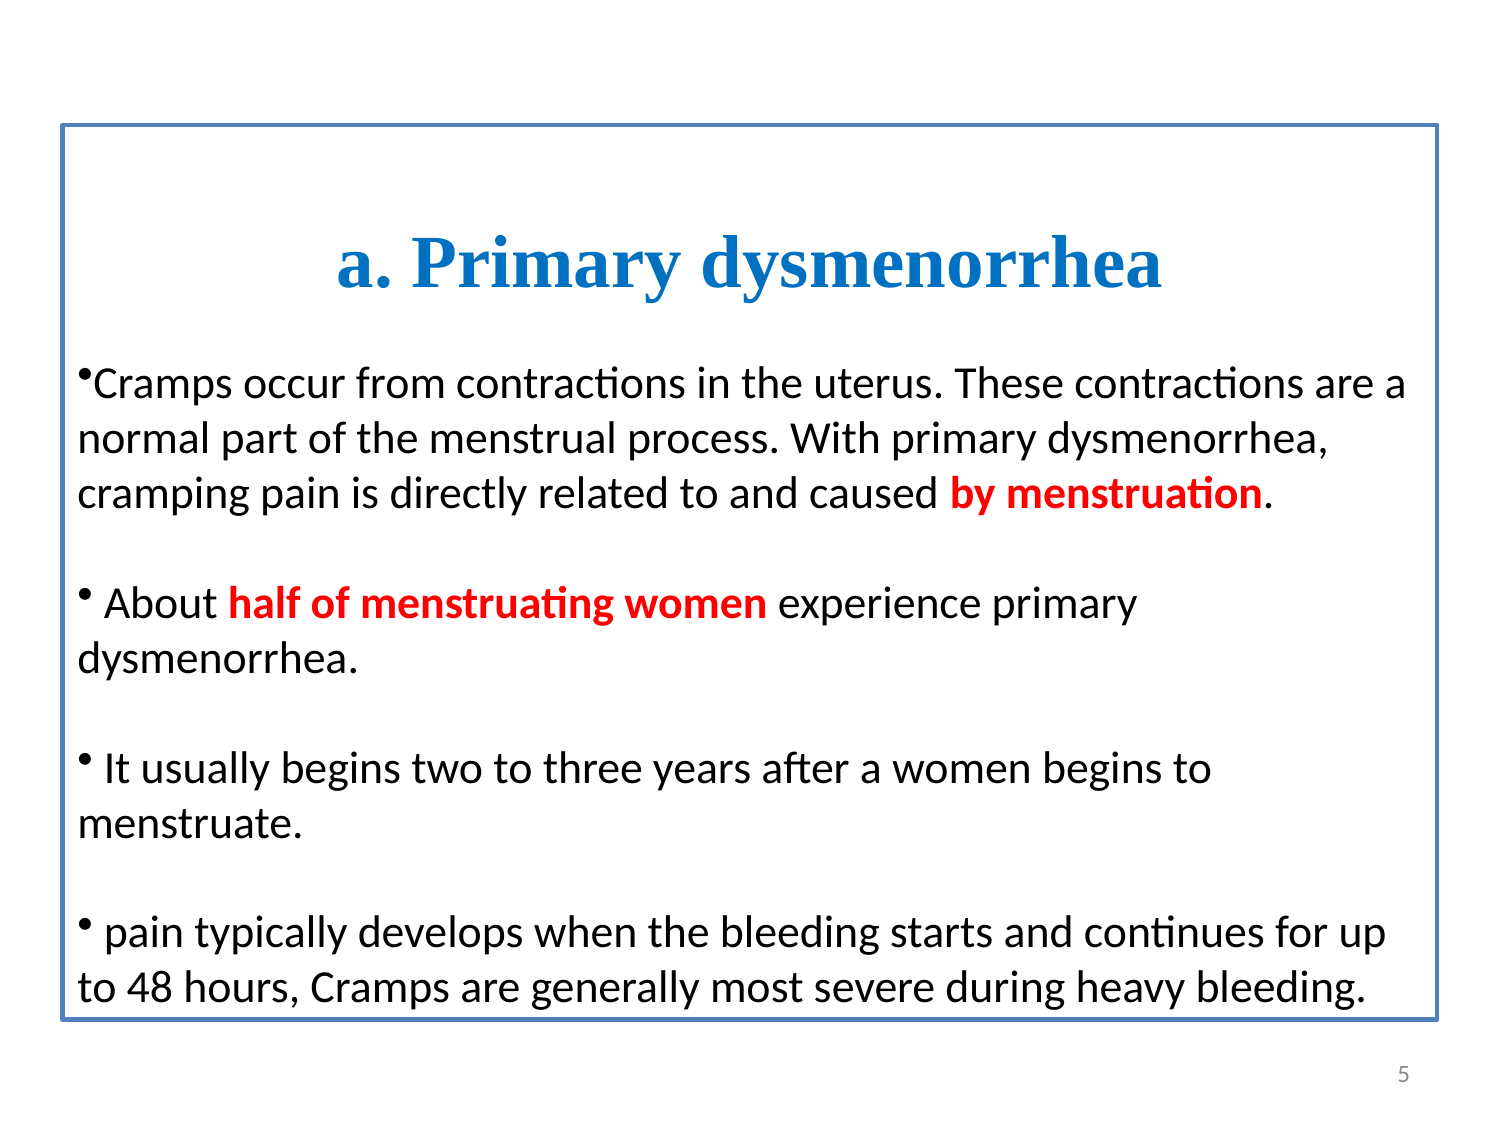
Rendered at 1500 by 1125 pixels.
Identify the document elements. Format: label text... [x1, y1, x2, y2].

text_box a. Primary dysmenorrhea Cramps occur from contractions in the uterus. These contractions are a normal part of the menstrual process. With primary dysmenorrhea, cramping pain is directly related to and caused by menstruation. About half of menstruating women experience primary dysmenorrhea. It usually begins two to three years after a women begins to menstruate. pain typically develops when the bleeding starts and continues for up to 48 hours, Cramps are generally most severe during heavy bleeding. [60, 123, 1439, 1022]
slide_number 5 [1074, 1042, 1425, 1103]
